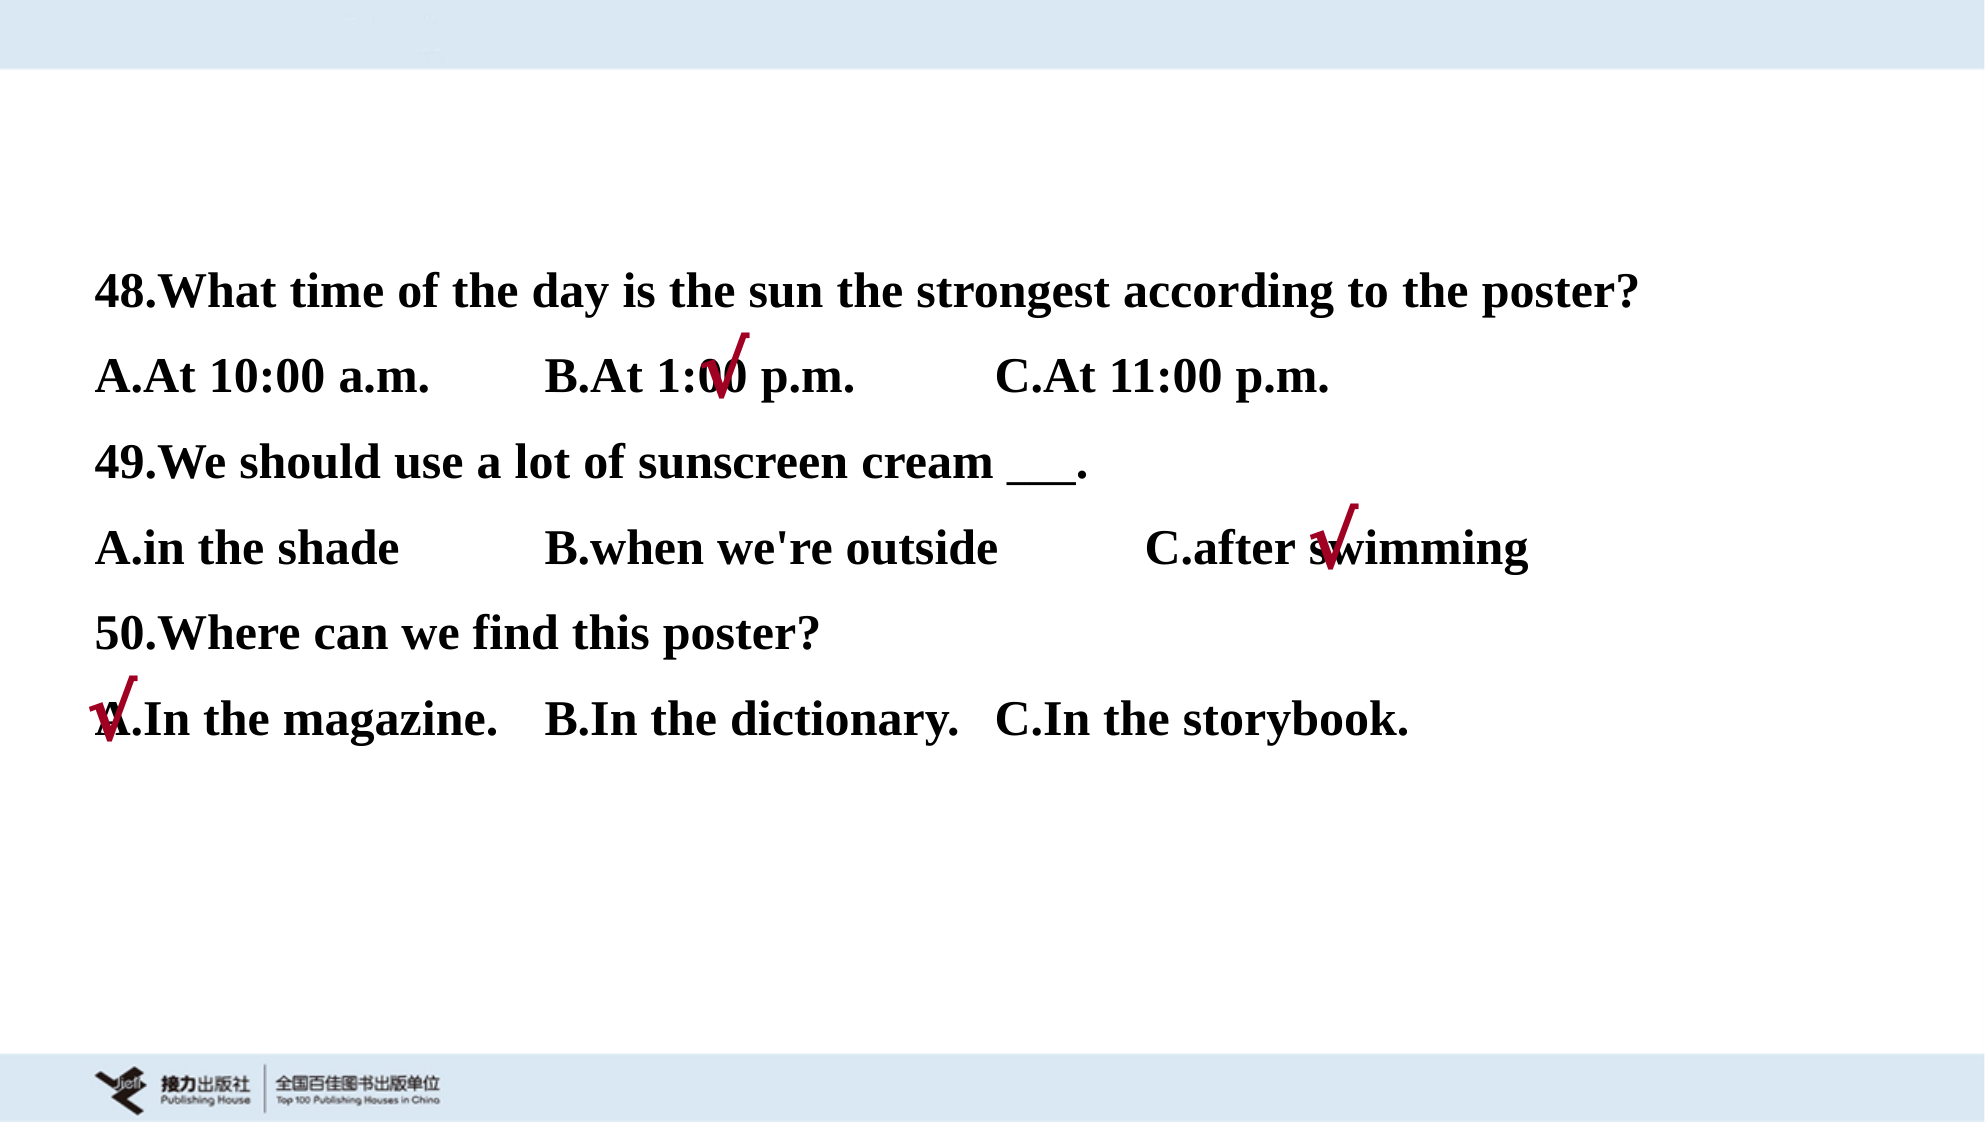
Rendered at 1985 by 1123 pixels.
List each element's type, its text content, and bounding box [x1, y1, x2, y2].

picture [0, 0, 1985, 1122]
text_box A.in the shade B.when we're outside C.after swimming [94, 486, 1892, 572]
text_box 50.Where can we find this poster? [94, 572, 1892, 658]
text_box 49.We should use a lot of sunscreen cream ___. [94, 400, 1892, 486]
text_box √ [86, 663, 139, 757]
text_box 48.What time of the day is the sun the strongest according to the poster? [94, 226, 1892, 315]
text_box A.In the magazine. B.In the dictionary. C.In the storybook. [94, 658, 1892, 746]
text_box √ [698, 320, 750, 413]
text_box √ [1307, 491, 1359, 585]
text_box A.At 10:00 a.m. B.At 1:00 p.m. C.At 11:00 p.m. [94, 315, 1892, 400]
